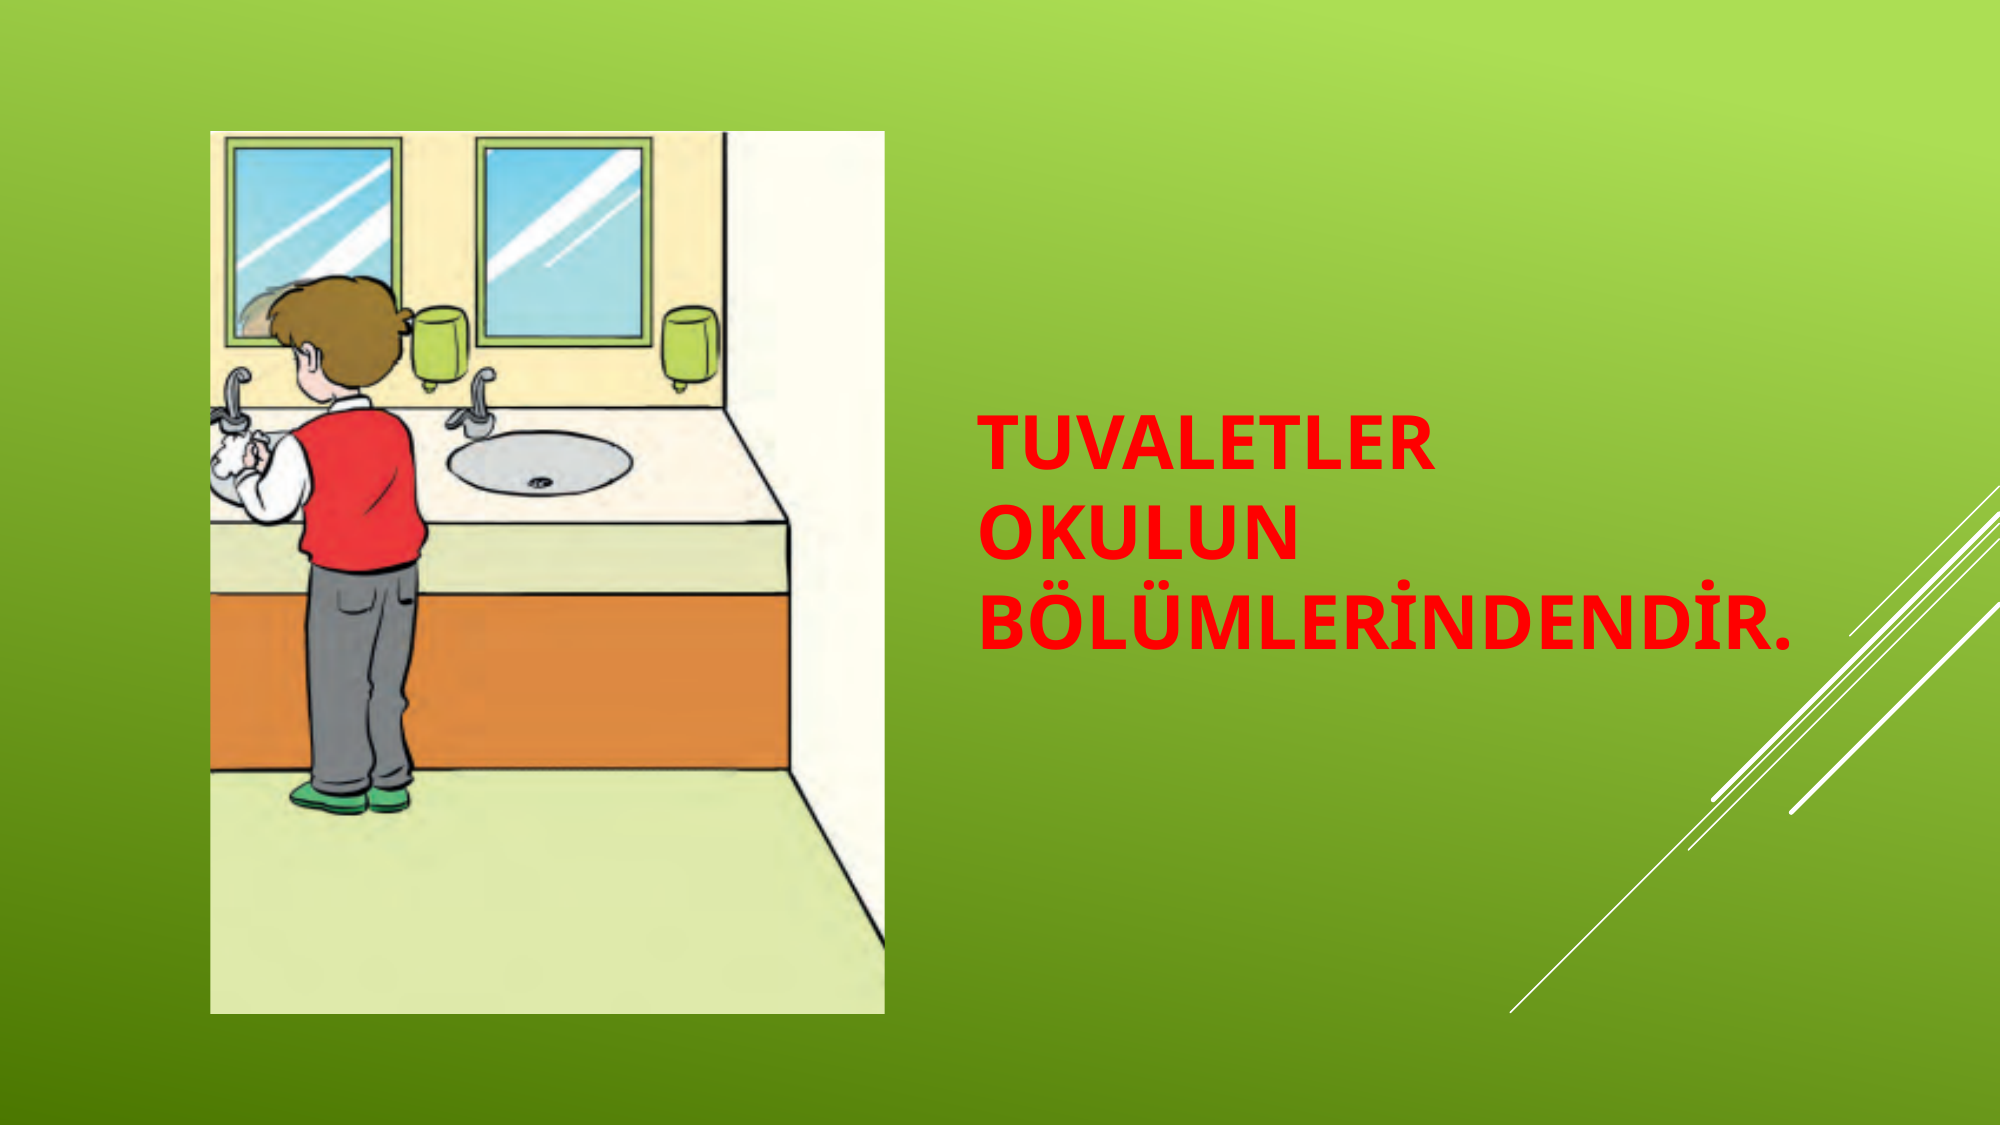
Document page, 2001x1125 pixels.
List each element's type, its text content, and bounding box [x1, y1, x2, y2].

title Tuvaletler okulun bölümlerindendir. [961, 217, 1850, 931]
picture [210, 131, 885, 1014]
